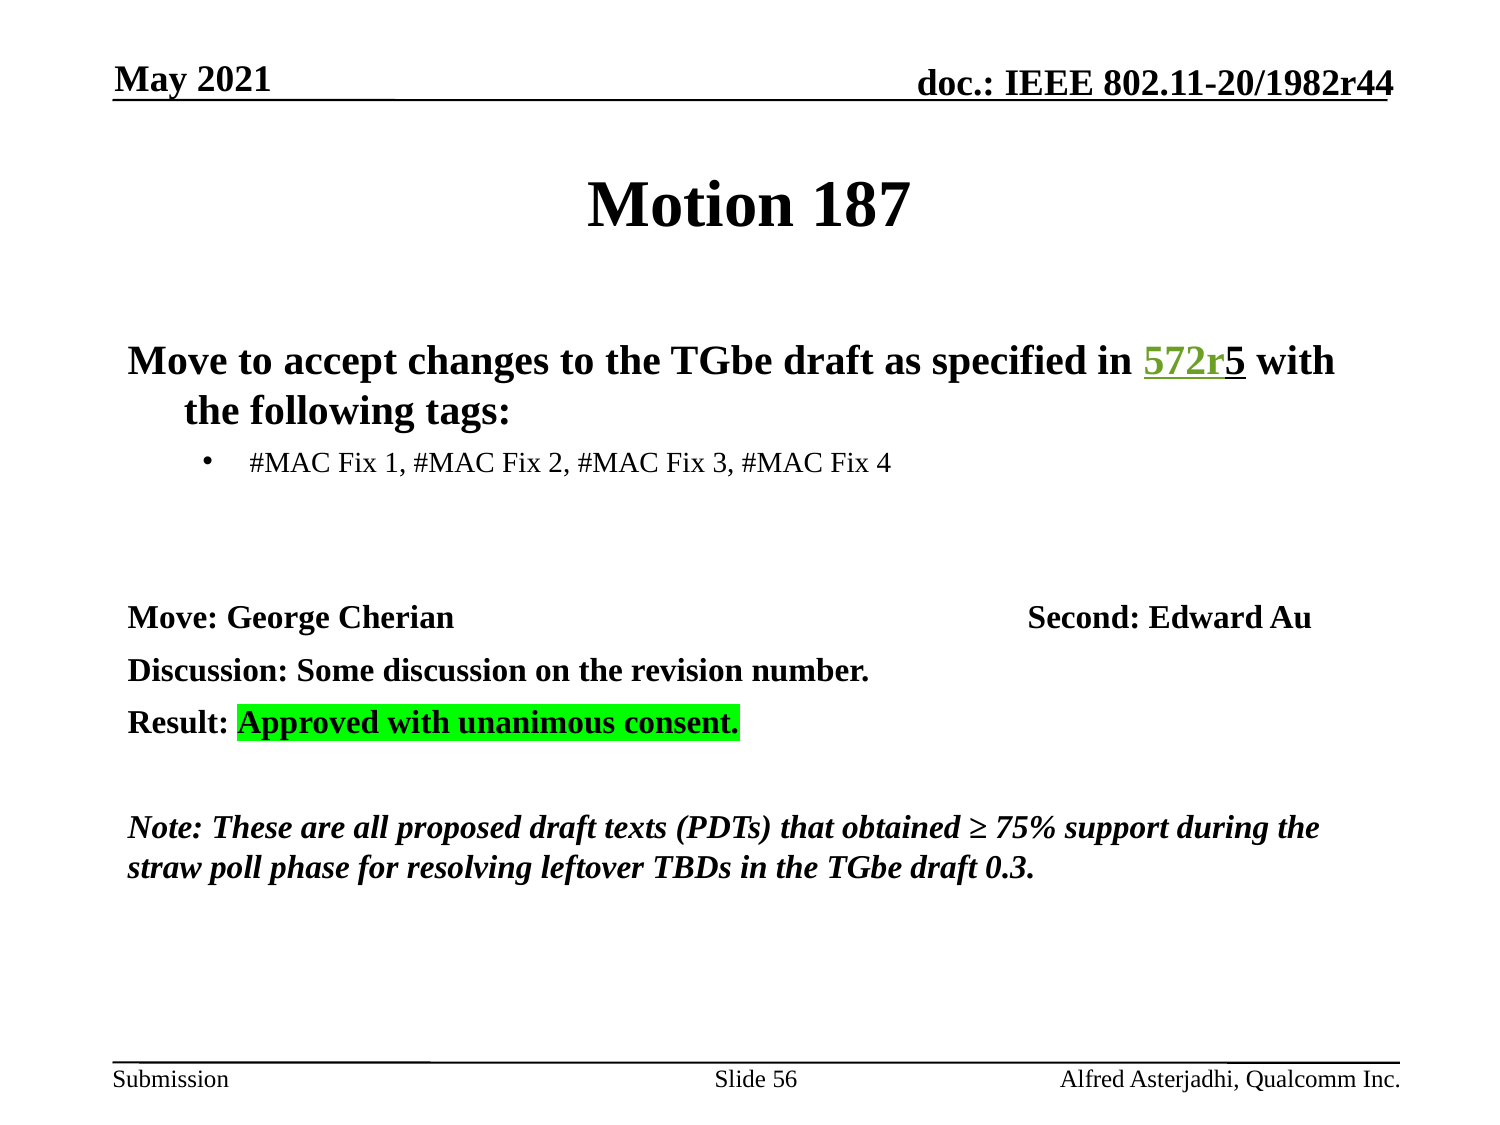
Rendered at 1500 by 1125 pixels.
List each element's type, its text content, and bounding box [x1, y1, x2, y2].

list Move to accept changes to the TGbe draft as specified in 572r5 with the following tags: #MAC Fix 1, #MAC Fix 2, #MAC Fix 3, #MAC Fix 4 Move: George Cherian Second: Edward Au Discussion: Some discussion on the revision number. Result: Approved with unanimous consent. Note: These are all proposed draft texts (PDTs) that obtained ≥ 75% support during the straw poll phase for resolving leftover TBDs in the TGbe draft 0.3. [112, 324, 1388, 1000]
footer Alfred Asterjadhi, Qualcomm Inc. [878, 1061, 1402, 1093]
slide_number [114, 54, 423, 100]
title Motion 187 [112, 112, 1388, 288]
slide_number Slide 56 [712, 1061, 800, 1123]
